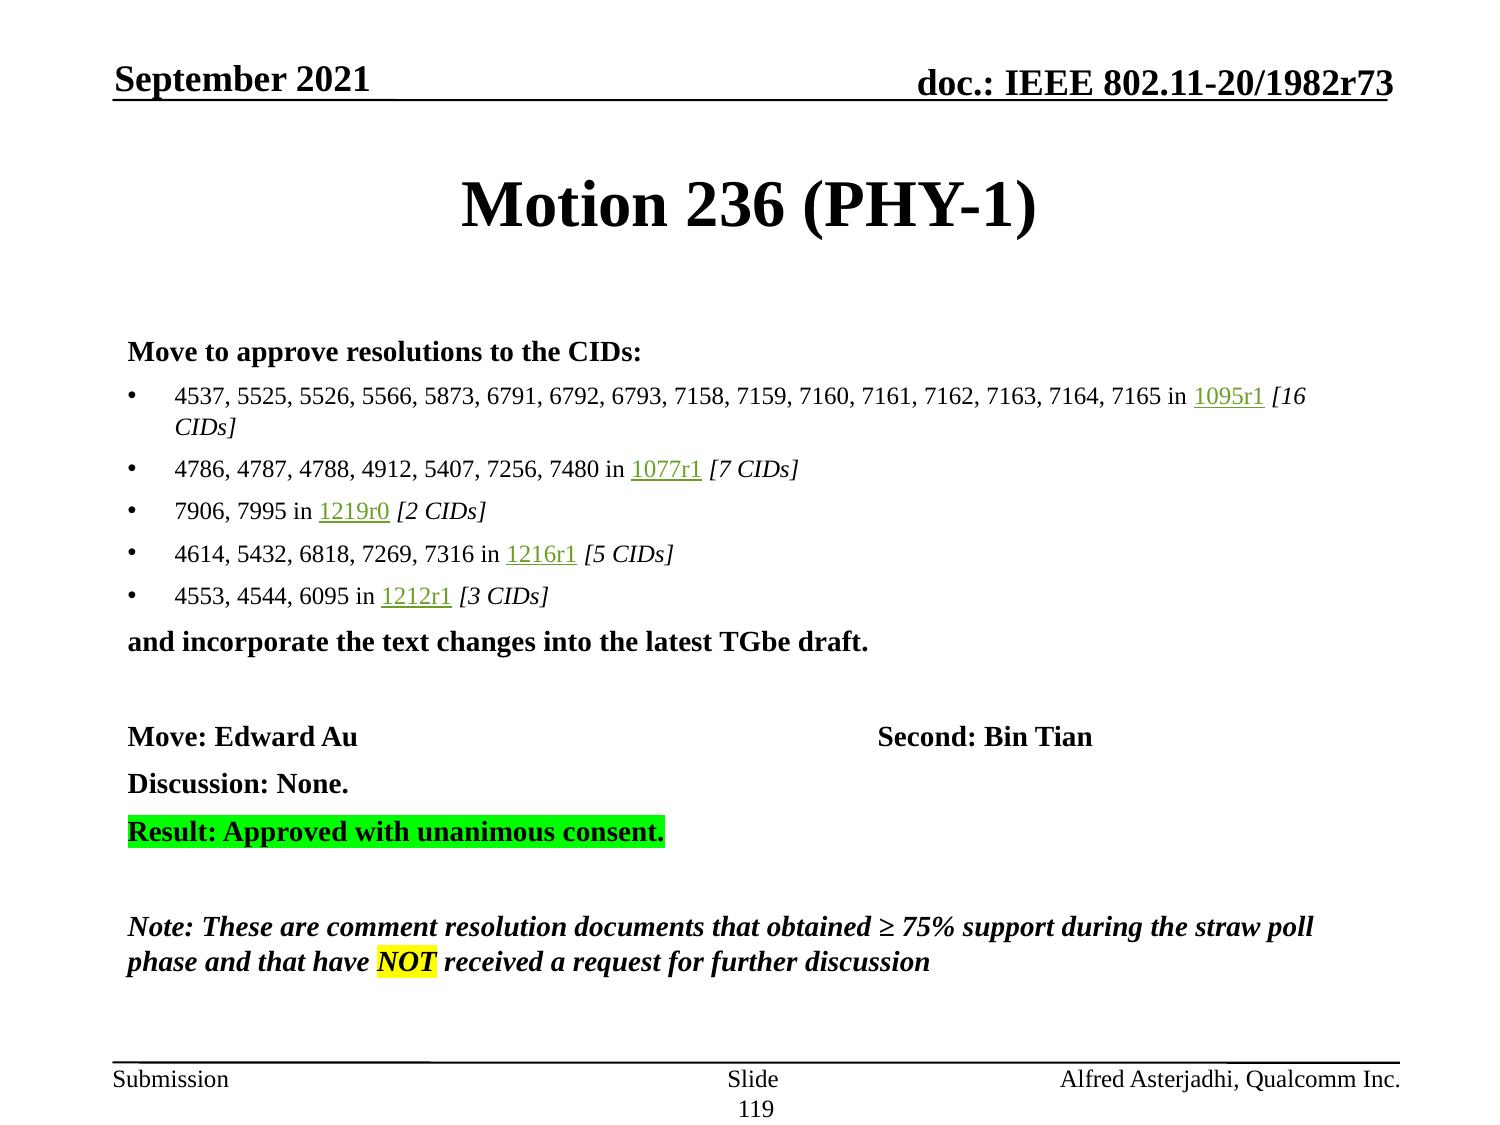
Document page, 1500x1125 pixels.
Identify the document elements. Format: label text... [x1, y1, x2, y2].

footer Alfred Asterjadhi, Qualcomm Inc. [878, 1061, 1402, 1093]
list Move to approve resolutions to the CIDs: 4537, 5525, 5526, 5566, 5873, 6791, 6792, 6793, 7158, 7159, 7160, 7161, 7162, 7163, 7164, 7165 in 1095r1 [16 CIDs] 4786, 4787, 4788, 4912, 5407, 7256, 7480 in 1077r1 [7 CIDs] 7906, 7995 in 1219r0 [2 CIDs] 4614, 5432, 6818, 7269, 7316 in 1216r1 [5 CIDs] 4553, 4544, 6095 in 1212r1 [3 CIDs] and incorporate the text changes into the latest TGbe draft. Move: Edward Au Second: Bin Tian Discussion: None. Result: Approved with unanimous consent. Note: These are comment resolution documents that obtained ≥ 75% support during the straw poll phase and that have NOT received a request for further discussion [112, 324, 1388, 1063]
title Motion 236 (PHY-1) [112, 112, 1388, 288]
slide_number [114, 54, 423, 100]
slide_number Slide 119 [712, 1061, 800, 1123]
